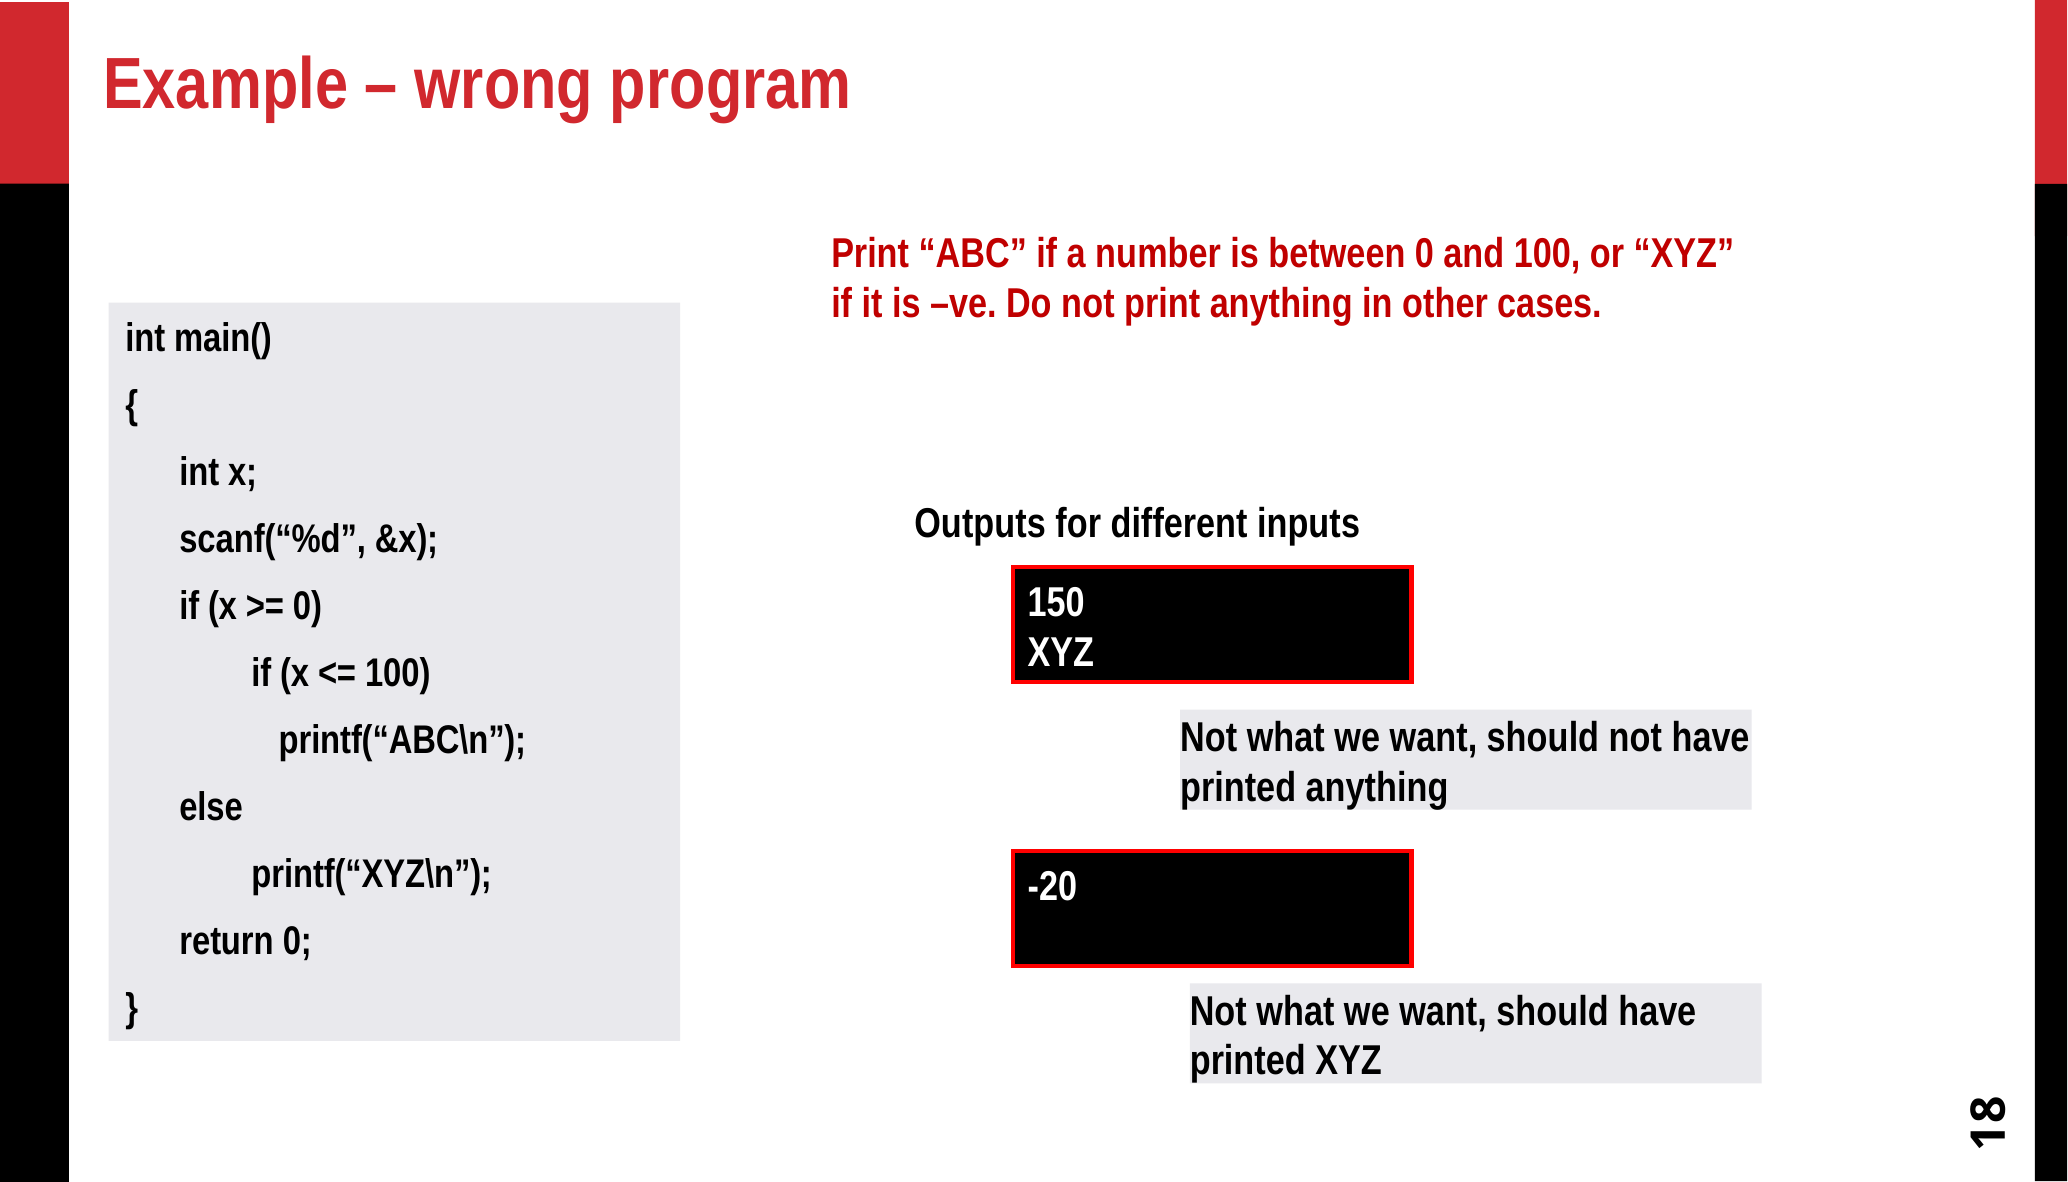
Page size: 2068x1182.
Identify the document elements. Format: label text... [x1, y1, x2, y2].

text_box Not what we want, should have printed XYZ [1189, 983, 1762, 1084]
text_box 150 XYZ [1012, 566, 1412, 682]
text_box -20 [1012, 850, 1412, 966]
title Example – wrong program [86, 26, 2016, 132]
text_box Print “ABC” if a number is between 0 and 100, or “XYZ” if it is –ve. Do not print anything in other cases. [816, 218, 1762, 334]
list int main() { int x; scanf(“%d”, &x); if (x >= 0) if (x <= 100) printf(“ABC\n”); else printf(“XYZ\n”); return 0; } [108, 302, 681, 1041]
slide_number ‹#› [1963, 1046, 2016, 1169]
text_box Not what we want, should not have printed anything [1180, 709, 1752, 810]
text_box Outputs for different inputs [914, 495, 1546, 546]
